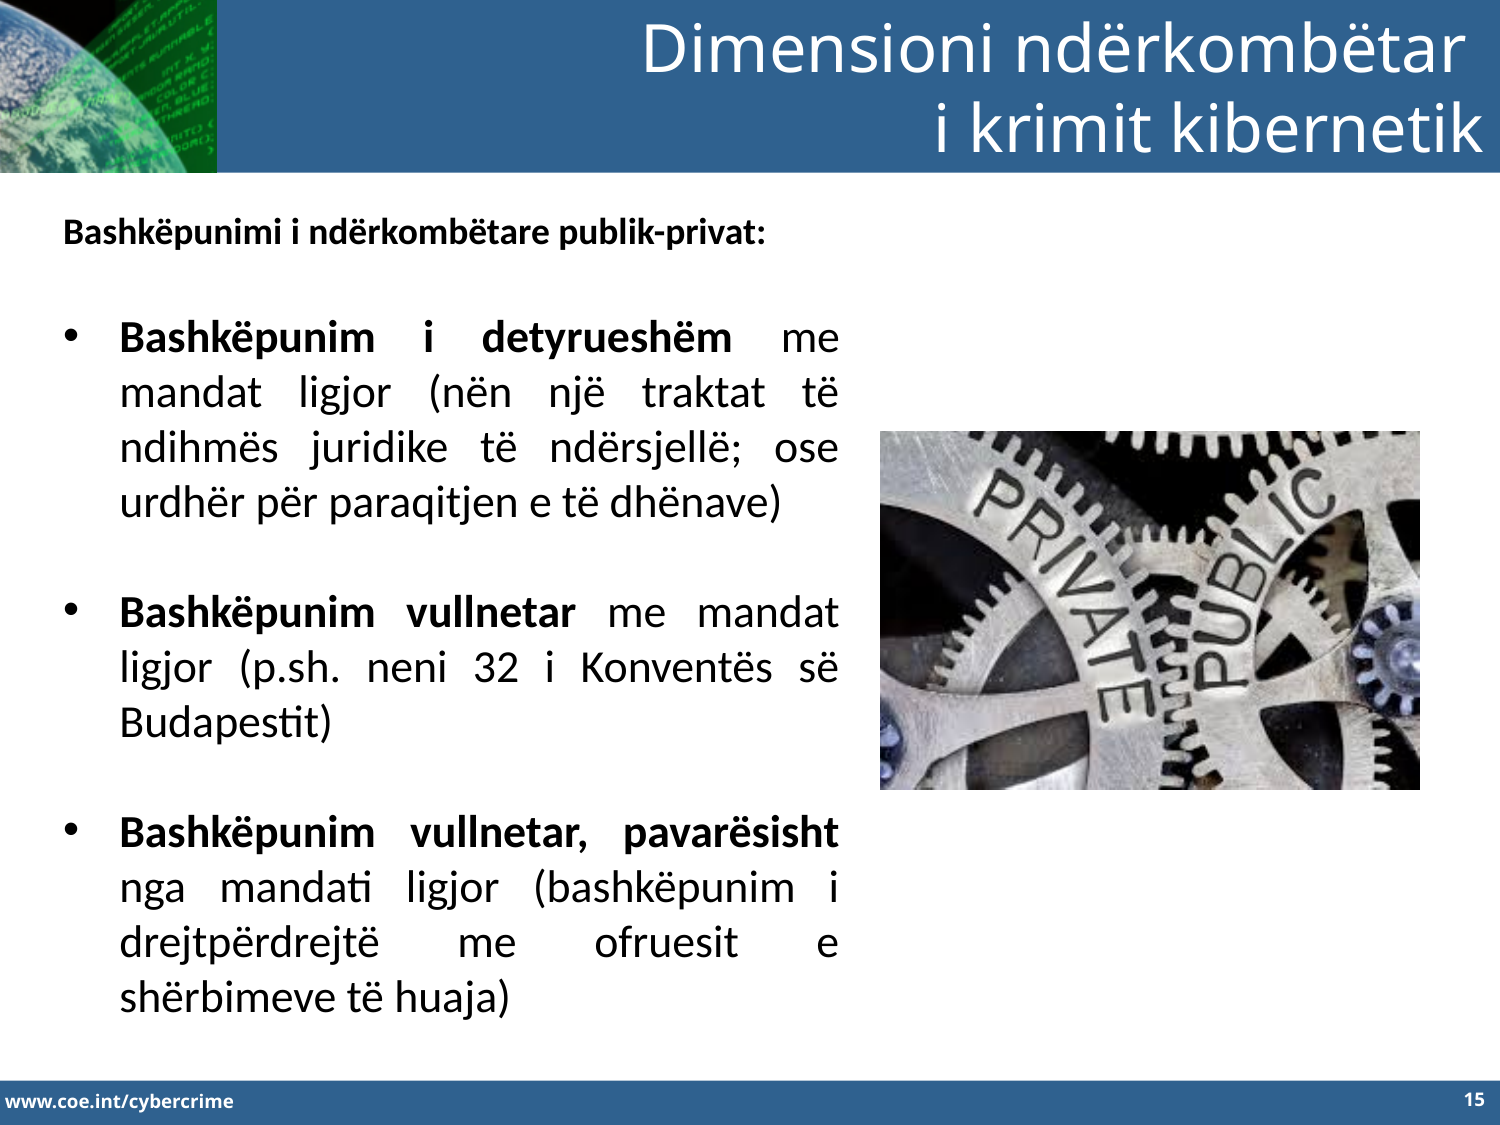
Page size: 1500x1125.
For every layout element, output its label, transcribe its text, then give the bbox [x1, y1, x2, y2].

text_box Bashkëpunimi i ndërkombëtare publik-privat: Bashkëpunim i detyrueshëm me mandat ligjor (nën një traktat të ndihmës juridike të ndërsjellë; ose urdhër për paraqitjen e të dhënave) Bashkëpunim vullnetar me mandat ligjor (p.sh. neni 32 i Konventës së Budapestit) Bashkëpunim vullnetar, pavarësisht nga mandati ligjor (bashkëpunim i drejtpërdrejtë me ofruesit e shërbimeve të huaja) [48, 199, 855, 1029]
text_box Dimensioni ndërkombëtar i krimit kibernetik [329, 9, 1500, 162]
picture [0, 1, 217, 173]
picture [880, 431, 1420, 790]
slide_number 15 [1149, 1079, 1500, 1125]
